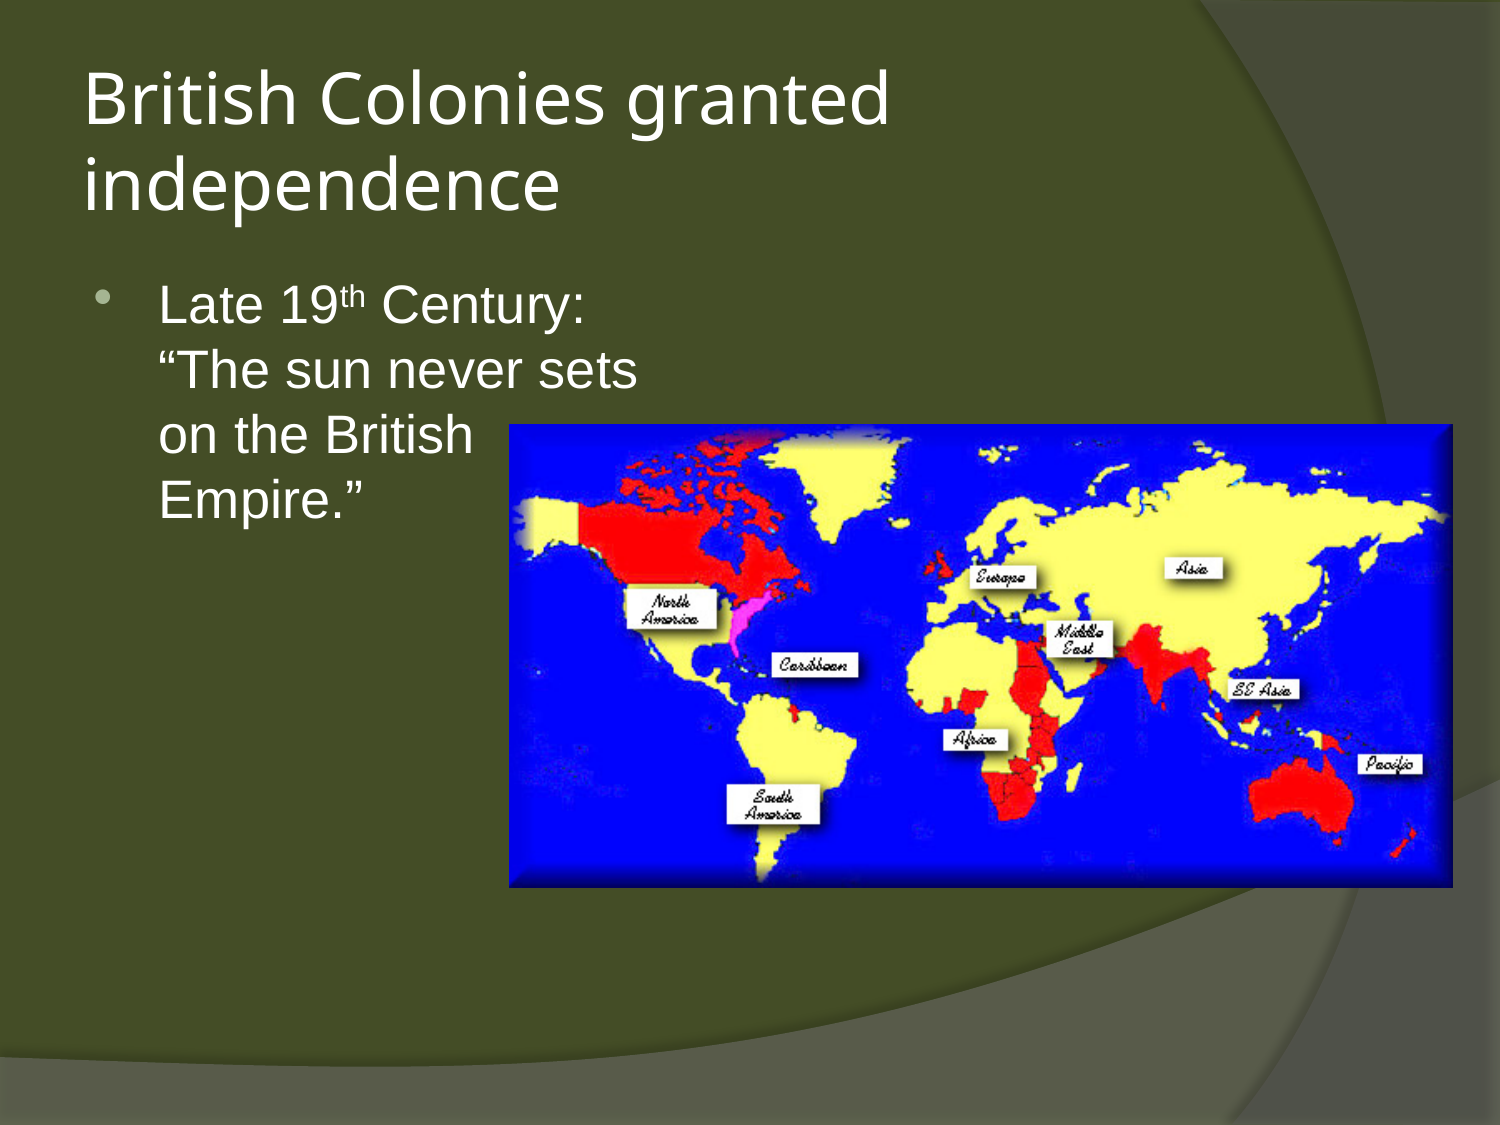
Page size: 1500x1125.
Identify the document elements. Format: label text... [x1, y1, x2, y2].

title British Colonies granted independence [75, 45, 1300, 233]
list Late 19th Century: “The sun never sets on the British Empire.” [75, 262, 675, 1005]
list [509, 424, 1453, 888]
